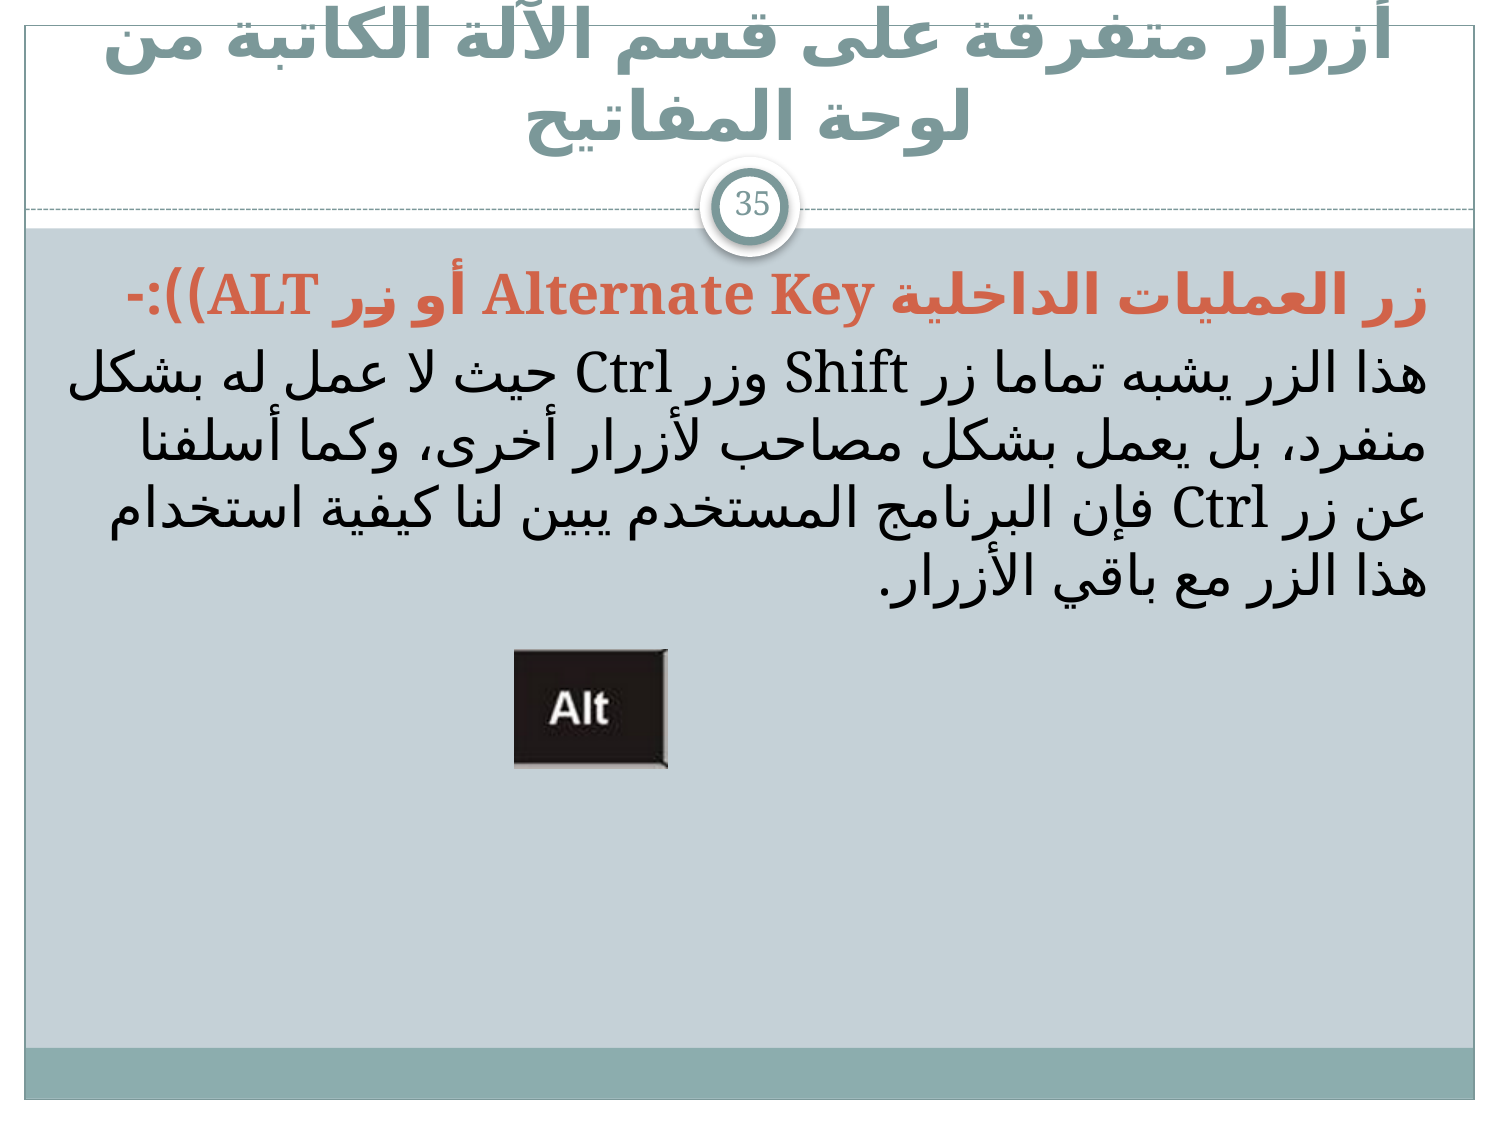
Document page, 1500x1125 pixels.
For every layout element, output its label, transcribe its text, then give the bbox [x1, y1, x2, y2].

picture [514, 649, 669, 769]
list زر العمليات الداخلية Alternate Key أو زر ALT)):- هذا الزر يشبه تماما زر Shift وزر Ctrl حيث لا عمل له بشكل منفرد، بل يعمل بشكل مصاحب لأزرار أخرى، وكما أسلفنا عن زر Ctrl فإن البرنامج المستخدم يبين لنا كيفية استخدام هذا الزر مع باقي الأزرار. [49, 250, 1445, 1001]
slide_number 35 [715, 168, 791, 241]
title أزرار متفرقة على قسم الآلة الكاتبة من لوحة المفاتيح [49, 37, 1450, 162]
